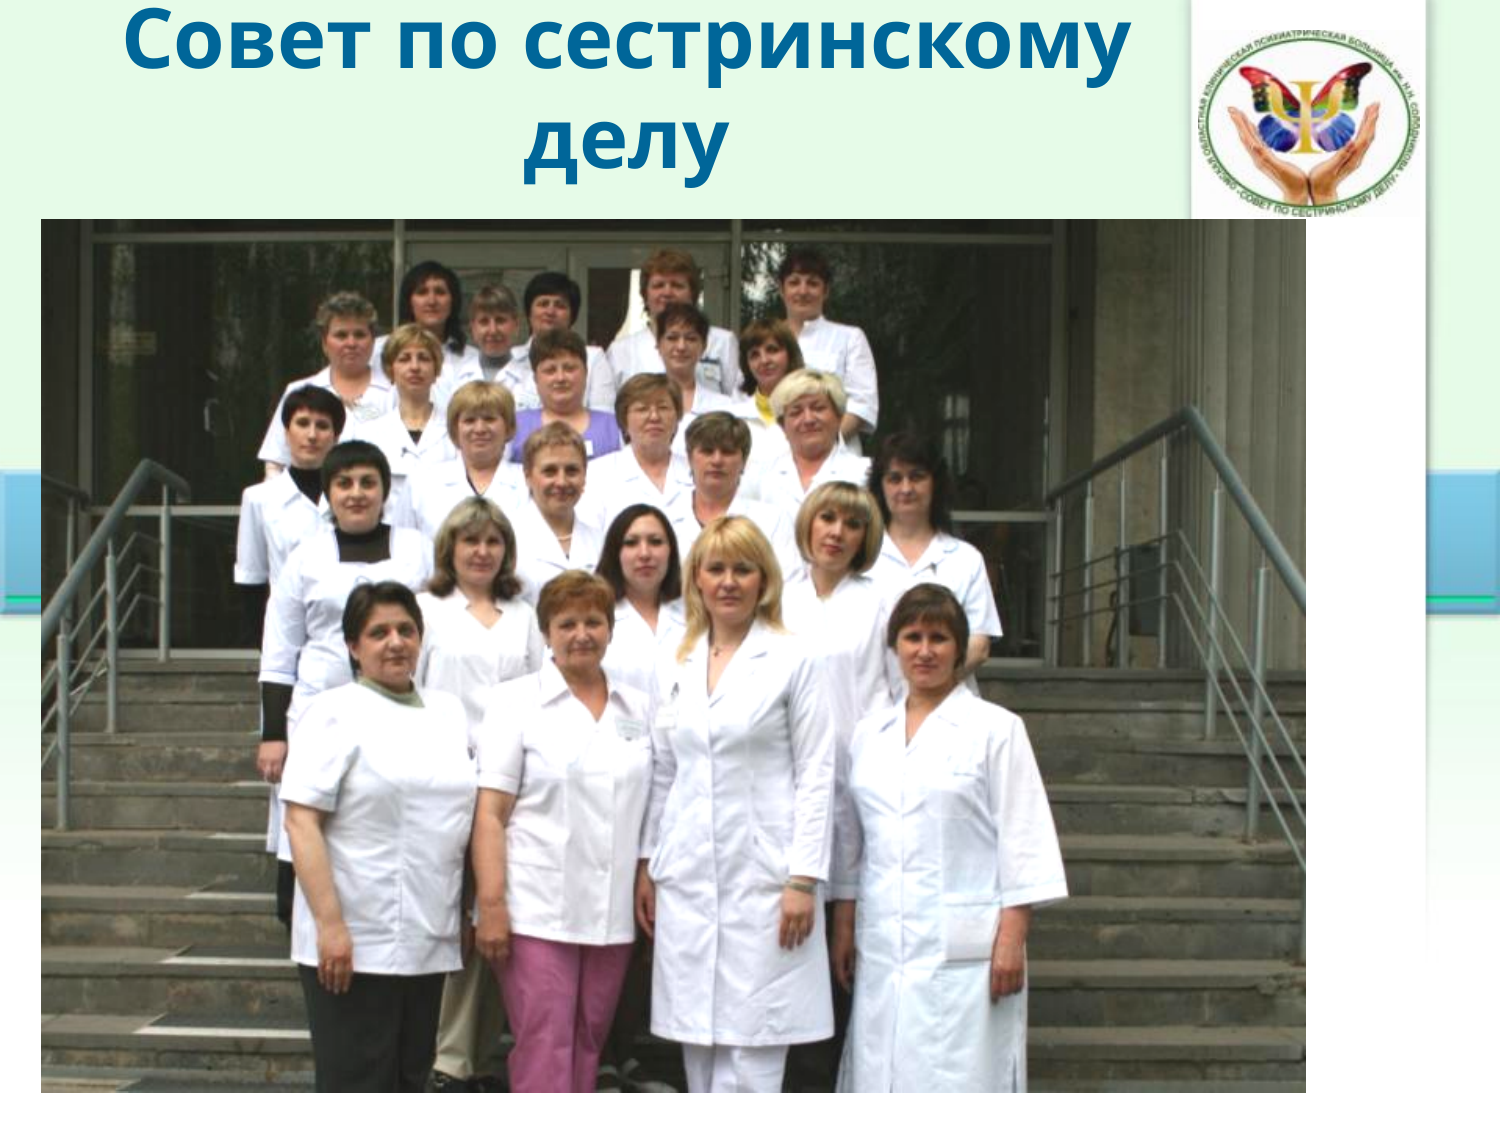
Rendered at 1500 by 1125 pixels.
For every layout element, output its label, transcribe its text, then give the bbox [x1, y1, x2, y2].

title Совет по сестринскому делу [78, 19, 1176, 151]
picture [0, 0, 1500, 1125]
